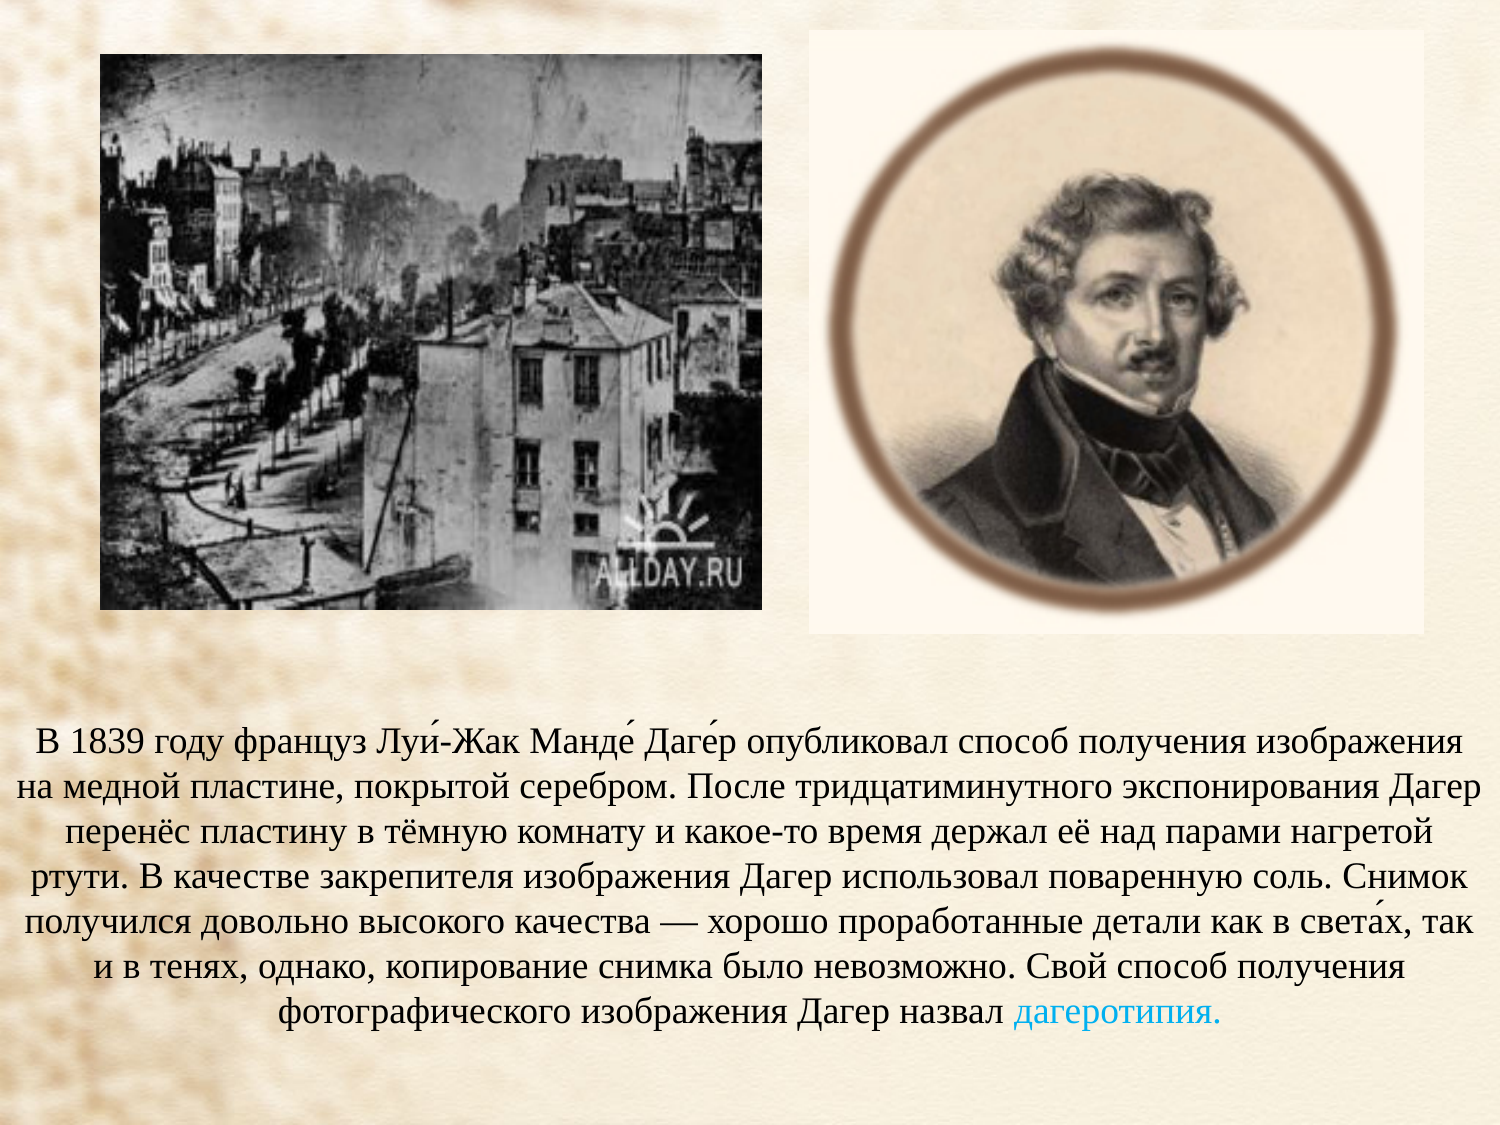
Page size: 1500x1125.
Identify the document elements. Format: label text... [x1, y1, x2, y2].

picture [0, 0, 1500, 621]
title В 1839 году француз Луи́-Жак Манде́ Даге́р опубликовал способ получения изображения на медной пластине, покрытой серебром. После тридцатиминутного экспонирования Дагер перенёс пластину в тёмную комнату и какое-то время держал её над парами нагретой ртути. В качестве закрепителя изображения Дагер использовал поваренную соль. Снимок получился довольно высокого качества — хорошо проработанные детали как в света́х, так и в тенях, однако, копирование снимка было невозможно. Свой способ получения фотографического изображения Дагер назвал дагеротипия. [0, 621, 1500, 1125]
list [808, 30, 1424, 634]
